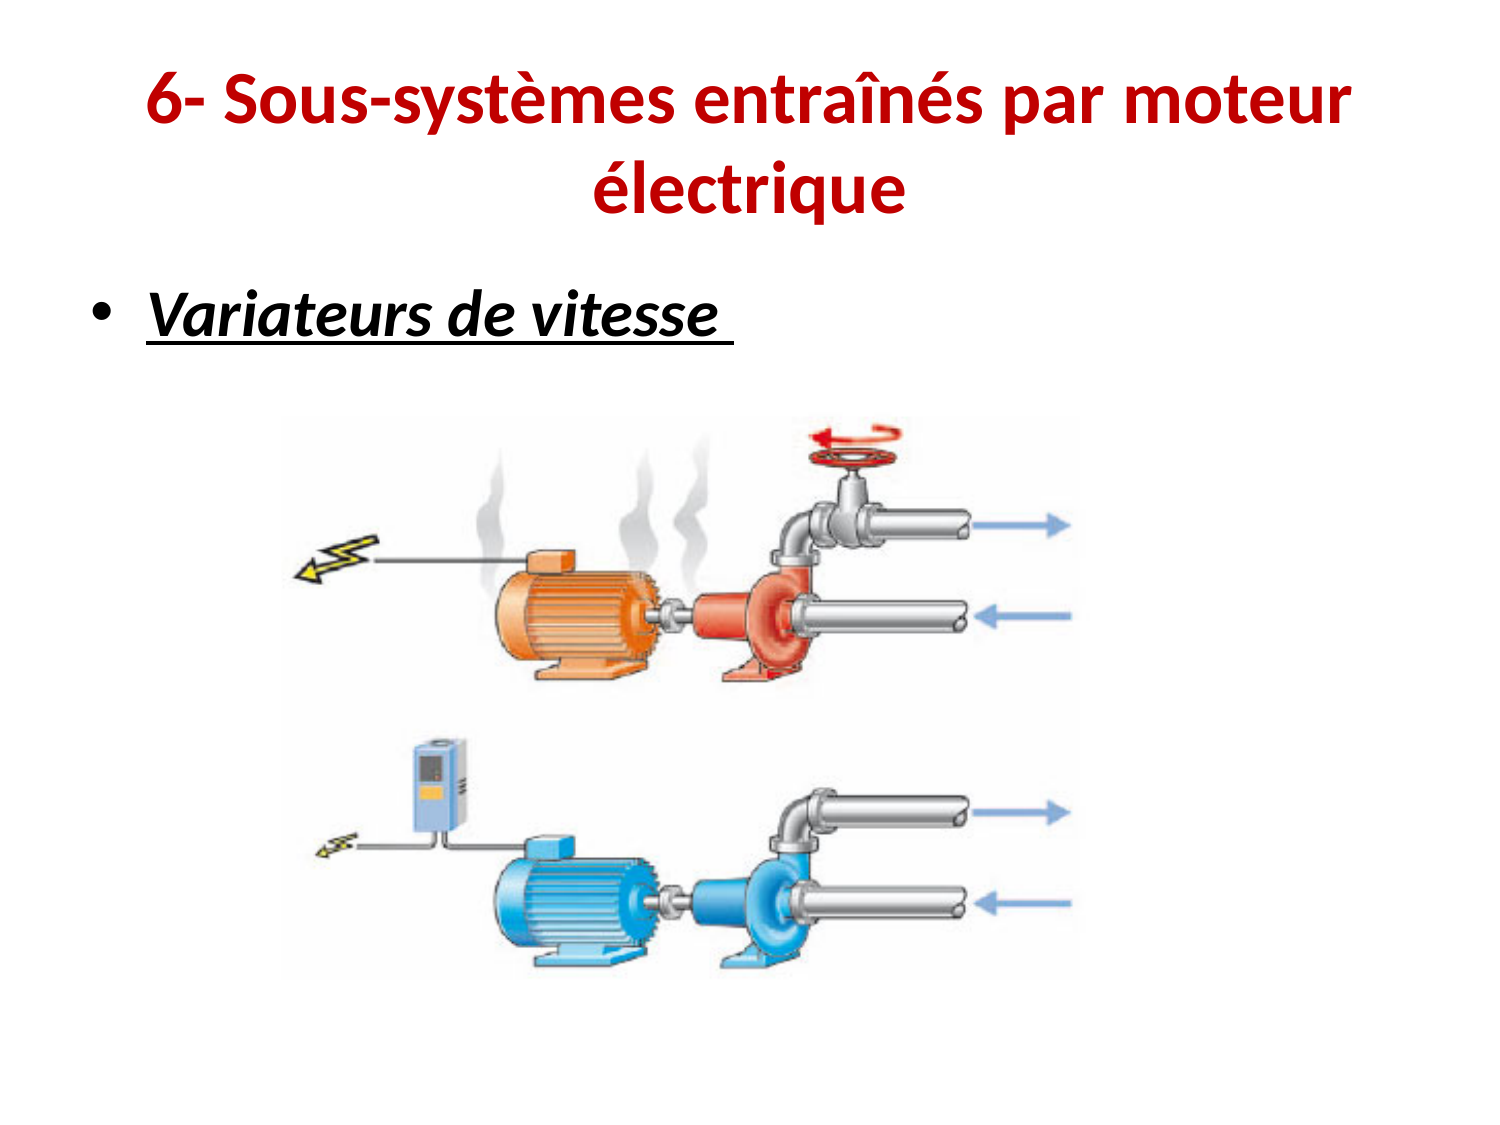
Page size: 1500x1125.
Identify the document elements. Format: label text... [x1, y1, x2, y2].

title 6- Sous-systèmes entraînés par moteur électrique [75, 45, 1425, 233]
list Variateurs de vitesse [75, 262, 1425, 1005]
picture [280, 386, 1102, 985]
